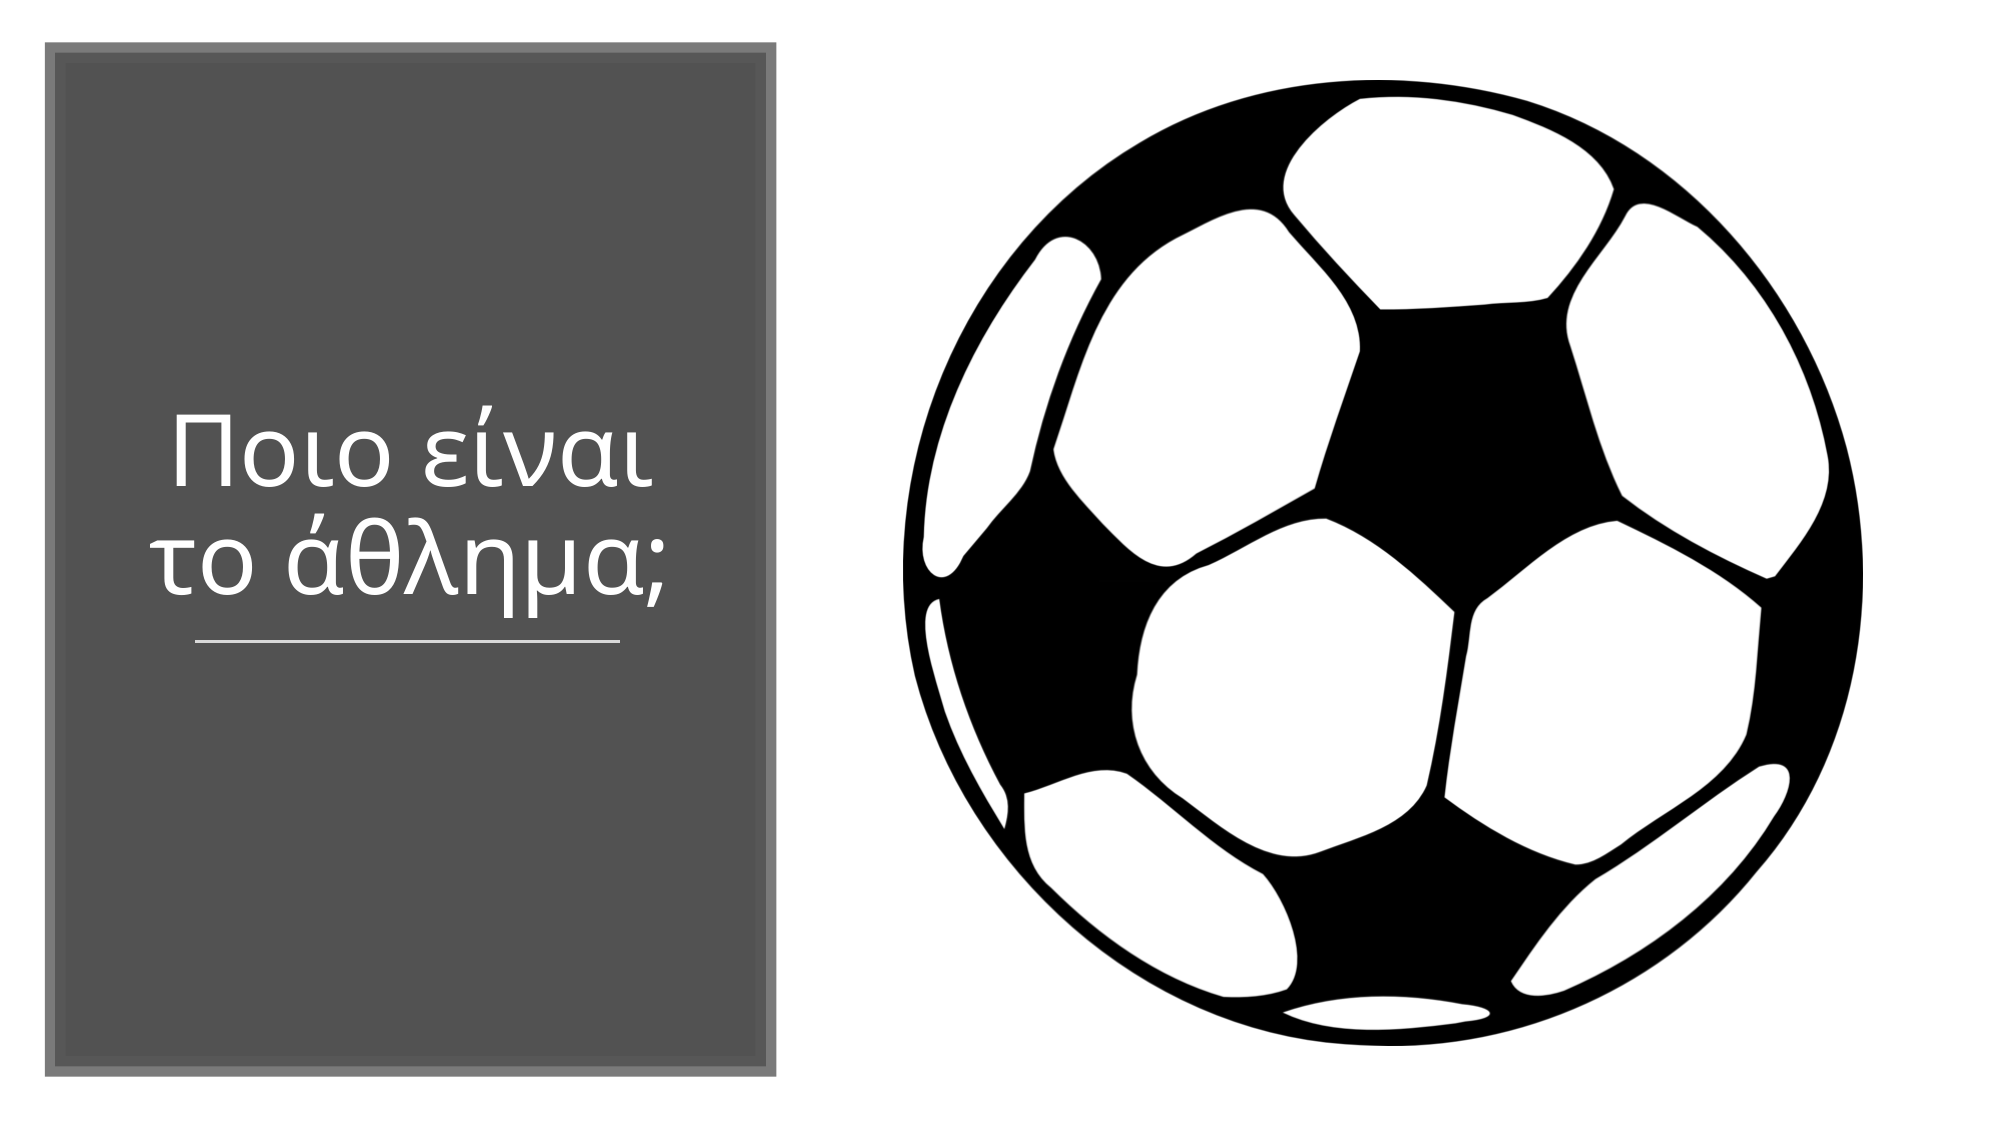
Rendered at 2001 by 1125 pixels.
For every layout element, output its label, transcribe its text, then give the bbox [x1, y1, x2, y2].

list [902, 80, 1863, 1046]
text_box [54, 52, 767, 1067]
title Ποιο είναι το άθλημα; [110, 149, 711, 624]
